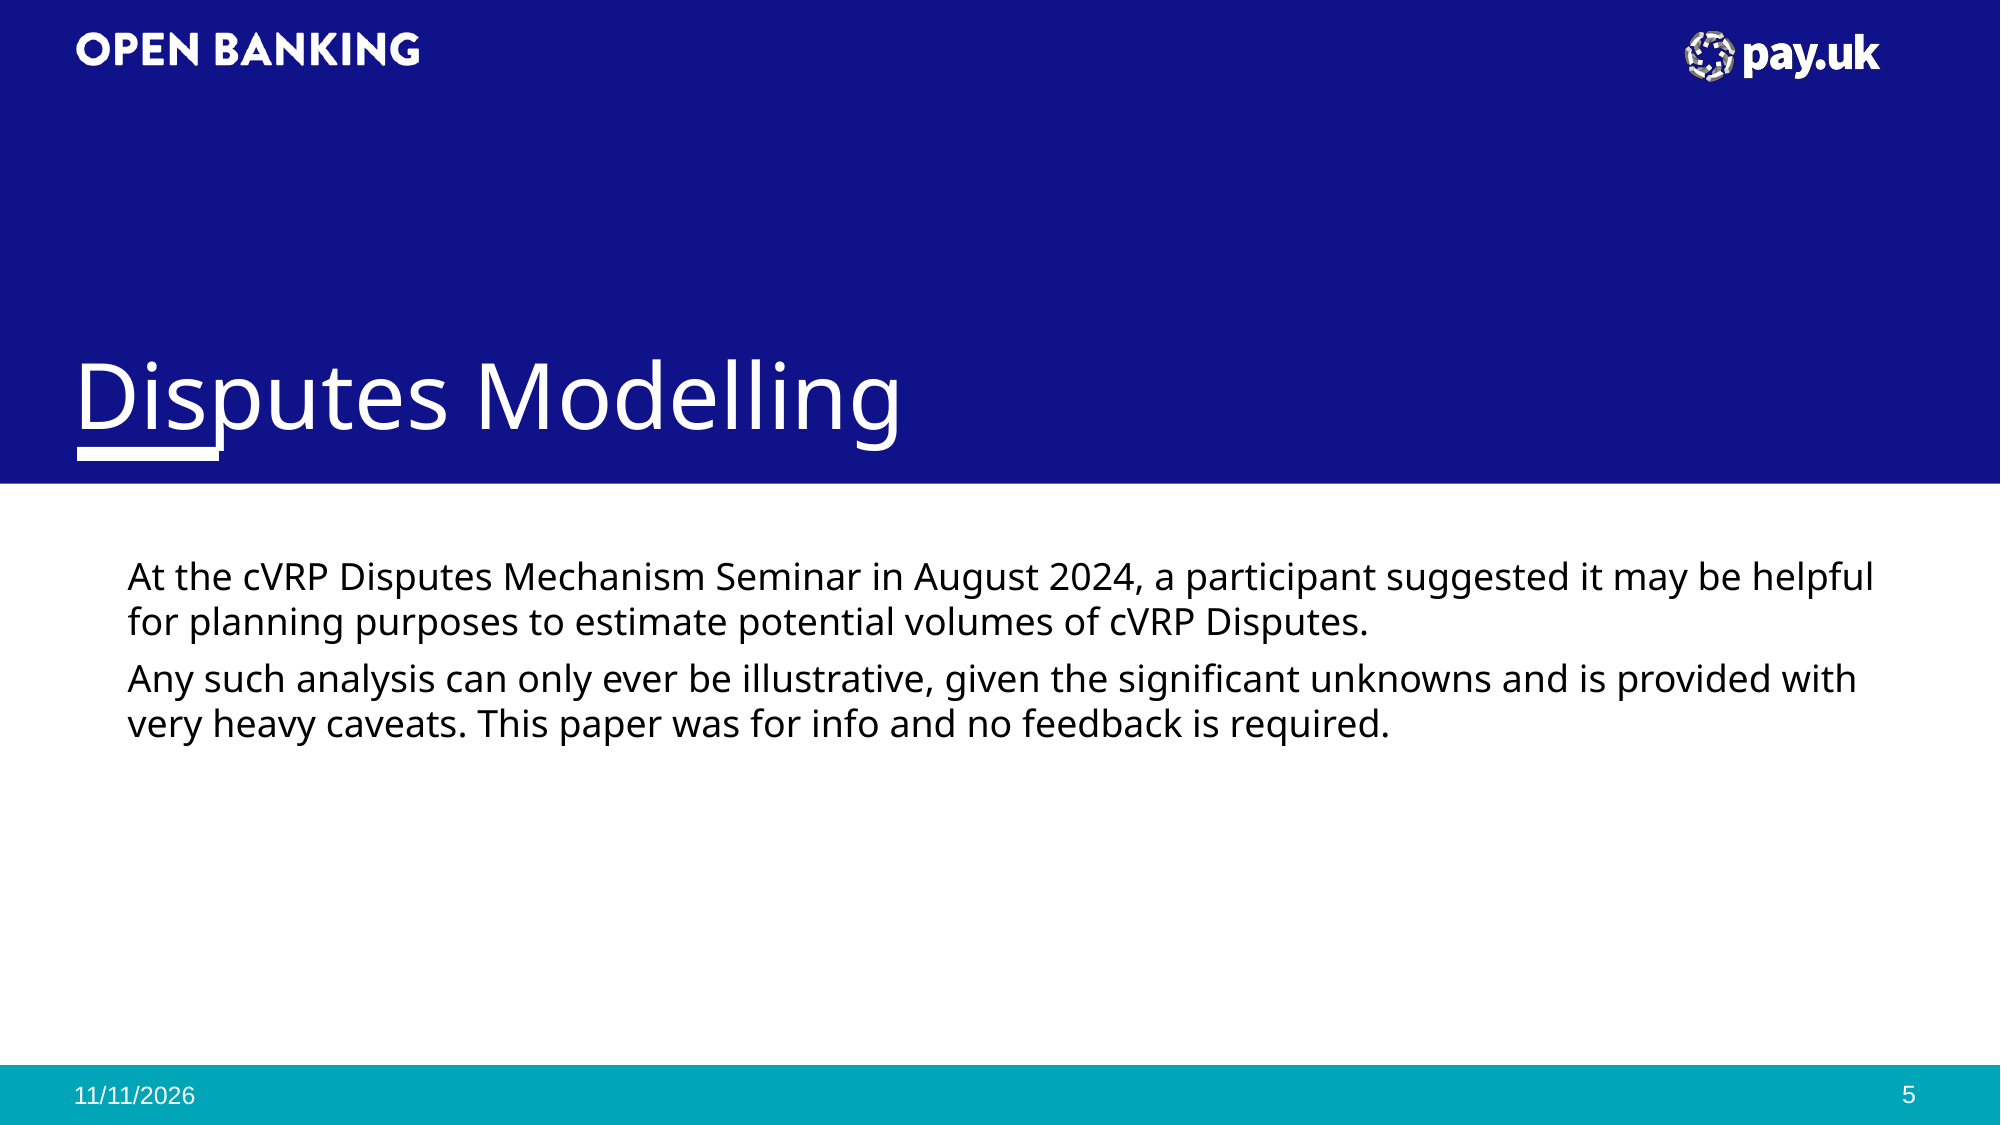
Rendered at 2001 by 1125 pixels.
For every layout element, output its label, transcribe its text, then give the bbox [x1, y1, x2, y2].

footer [662, 1064, 1338, 1124]
list At the cVRP Disputes Mechanism Seminar in August 2024, a participant suggested it may be helpful for planning purposes to estimate potential volumes of cVRP Disputes. Any such analysis can only ever be illustrative, given the significant unknowns and is provided with very heavy caveats. This paper was for info and no feedback is required. [112, 545, 1919, 851]
slide_number 5 [1412, 1064, 1932, 1124]
title Disputes Modelling [59, 163, 1348, 455]
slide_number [59, 1065, 509, 1125]
picture [1677, 19, 1887, 87]
picture [43, 0, 452, 97]
